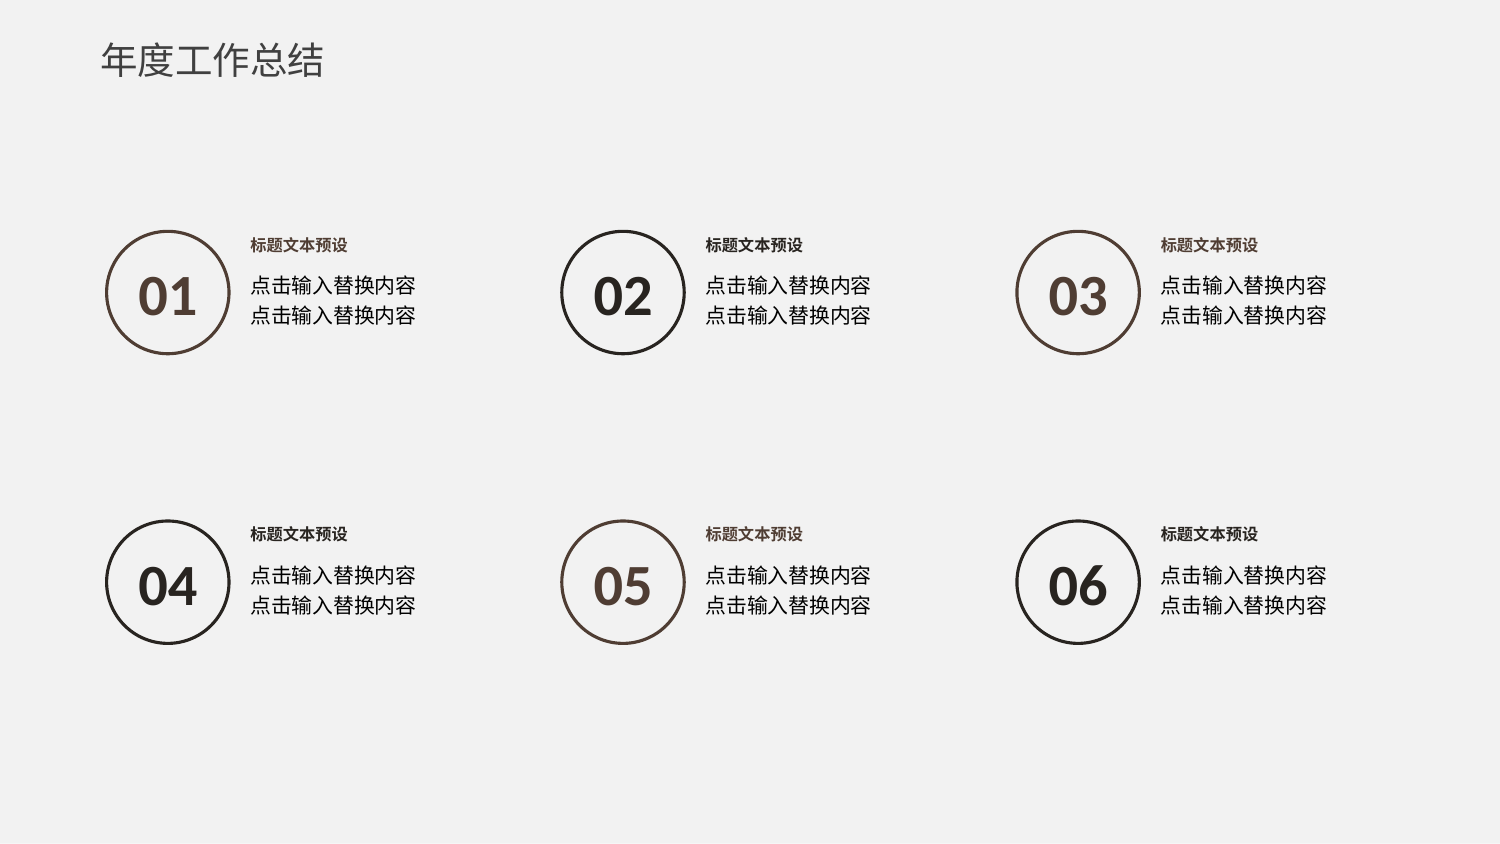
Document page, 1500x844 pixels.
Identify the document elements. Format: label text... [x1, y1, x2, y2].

text_box 年度工作总结 [100, 28, 450, 91]
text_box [106, 227, 502, 358]
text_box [1016, 516, 1412, 648]
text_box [561, 516, 957, 648]
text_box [106, 516, 502, 648]
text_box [561, 227, 957, 358]
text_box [1016, 227, 1412, 358]
